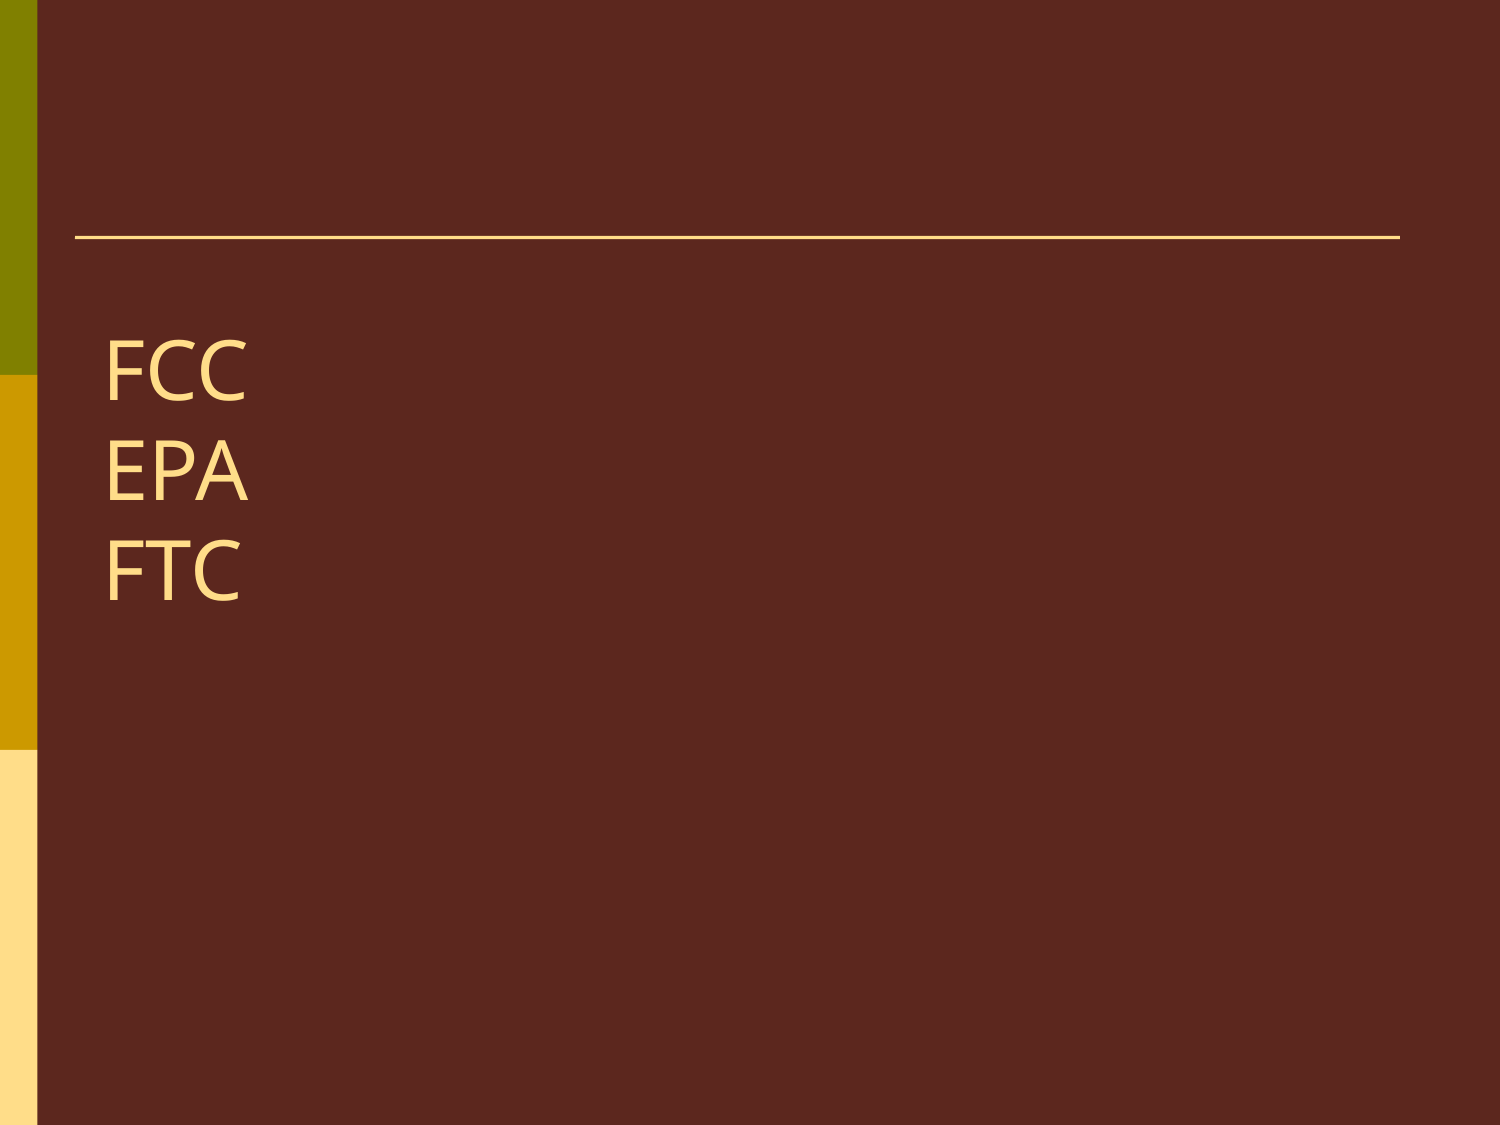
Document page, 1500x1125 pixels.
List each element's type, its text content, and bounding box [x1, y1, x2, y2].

title FCC EPA FTC [87, 437, 1438, 625]
